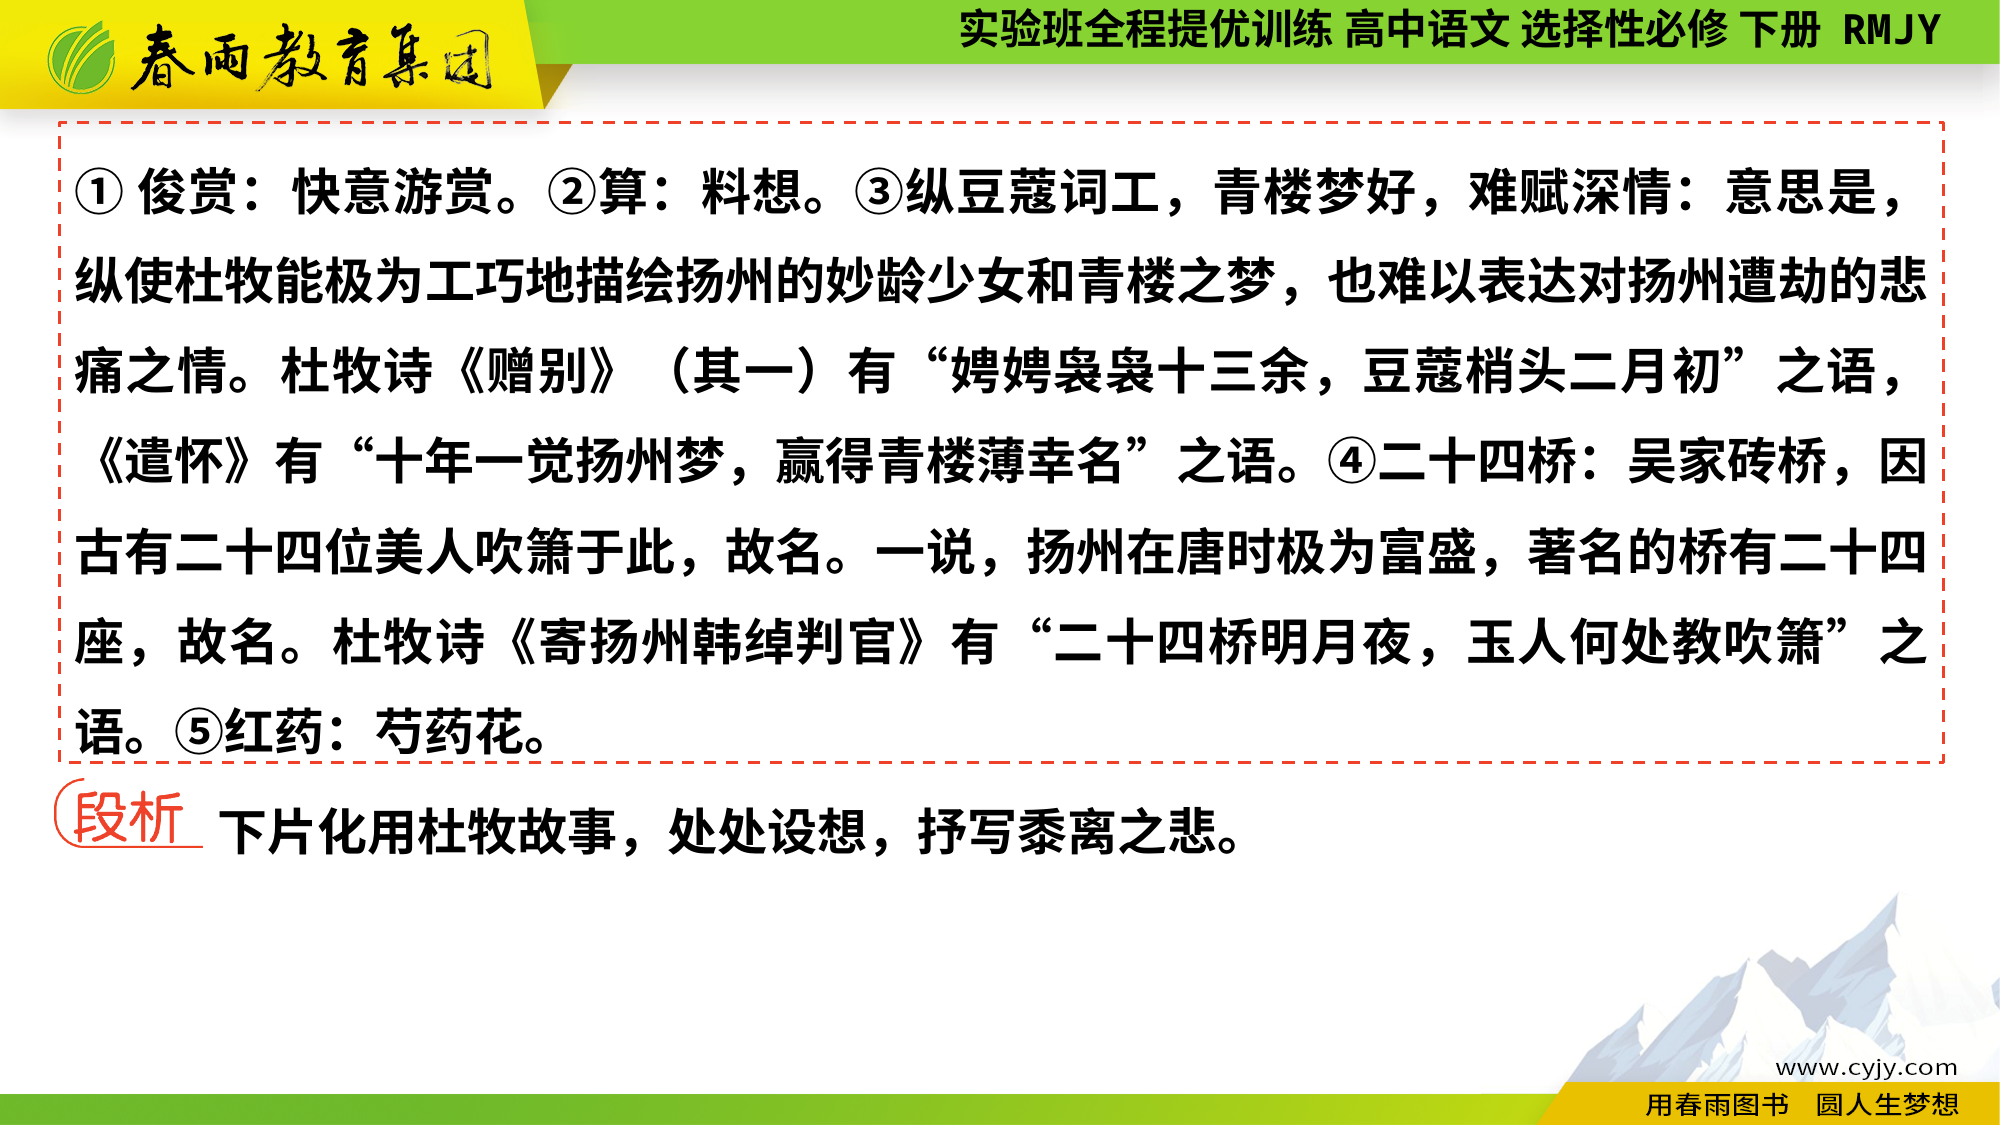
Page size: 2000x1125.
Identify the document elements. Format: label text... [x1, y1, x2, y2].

text_box 下片化用杜牧故事，处处设想，抒写黍离之悲。 [202, 763, 1944, 869]
list ①俊赏：快意游赏。②算：料想。③纵豆蔻词工，青楼梦好，难赋深情：意思是，纵使杜牧能极为工巧地描绘扬州的妙龄少女和青楼之梦，也难以表达对扬州遭劫的悲痛之情。杜牧诗《赠别》（其一）有“娉娉袅袅十三余，豆蔻梢头二月初”之语，《遣怀》有“十年一觉扬州梦，赢得青楼薄幸名”之语。④二十四桥：吴家砖桥，因古有二十四位美人吹箫于此，故名。一说，扬州在唐时极为富盛，著名的桥有二十四座，故名。杜牧诗《寄扬州韩绰判官》有“二十四桥明月夜，玉人何处教吹箫”之语。⑤红药：芍药花。 [59, 122, 1944, 763]
picture [0, 0, 2000, 1125]
